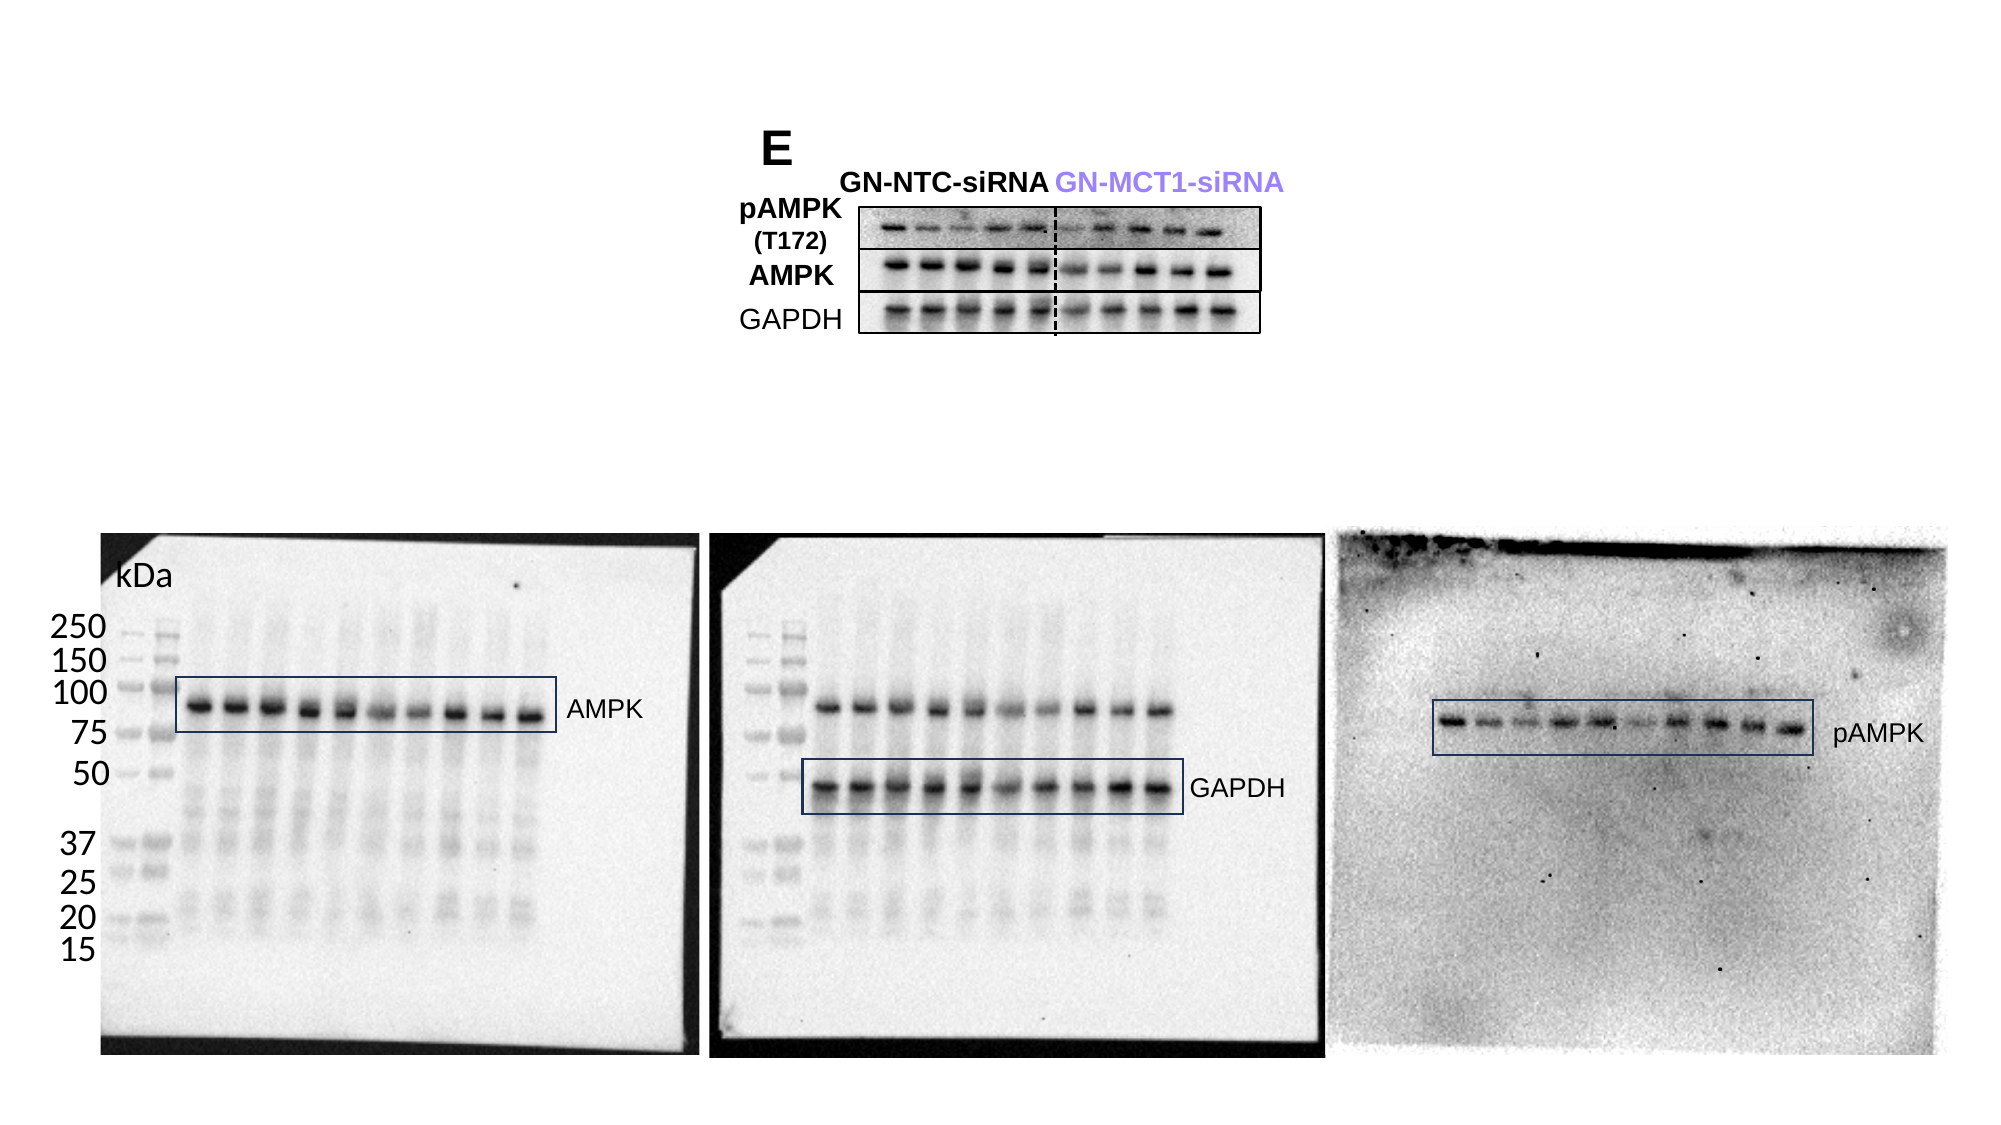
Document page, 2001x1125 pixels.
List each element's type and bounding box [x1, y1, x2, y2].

picture [709, 526, 1948, 1058]
text_box [34, 542, 233, 974]
picture [100, 533, 700, 1055]
text_box [716, 108, 1302, 344]
